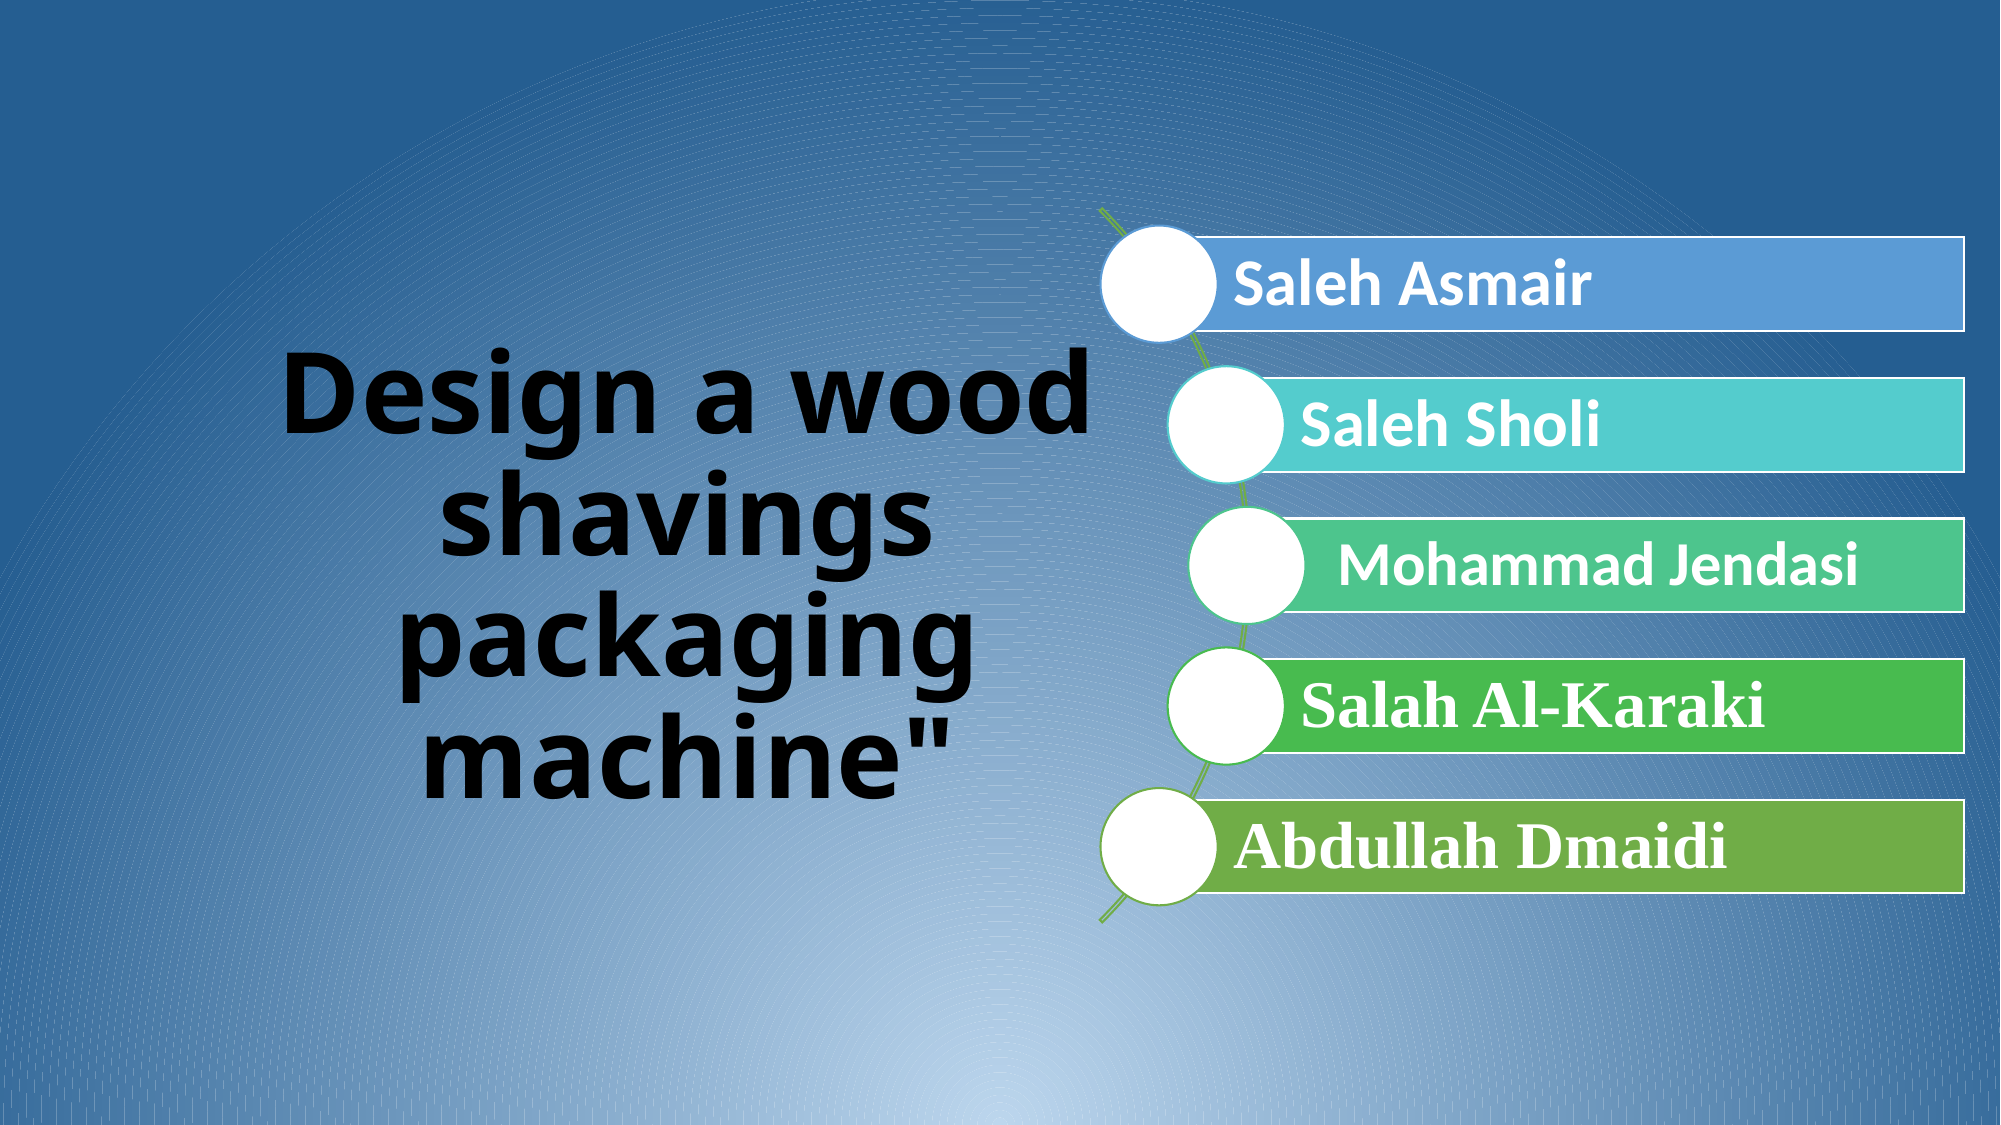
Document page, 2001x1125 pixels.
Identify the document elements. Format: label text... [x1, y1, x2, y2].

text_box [1088, 190, 1975, 941]
title Design a wood shavings packaging machine" [237, 219, 1088, 941]
